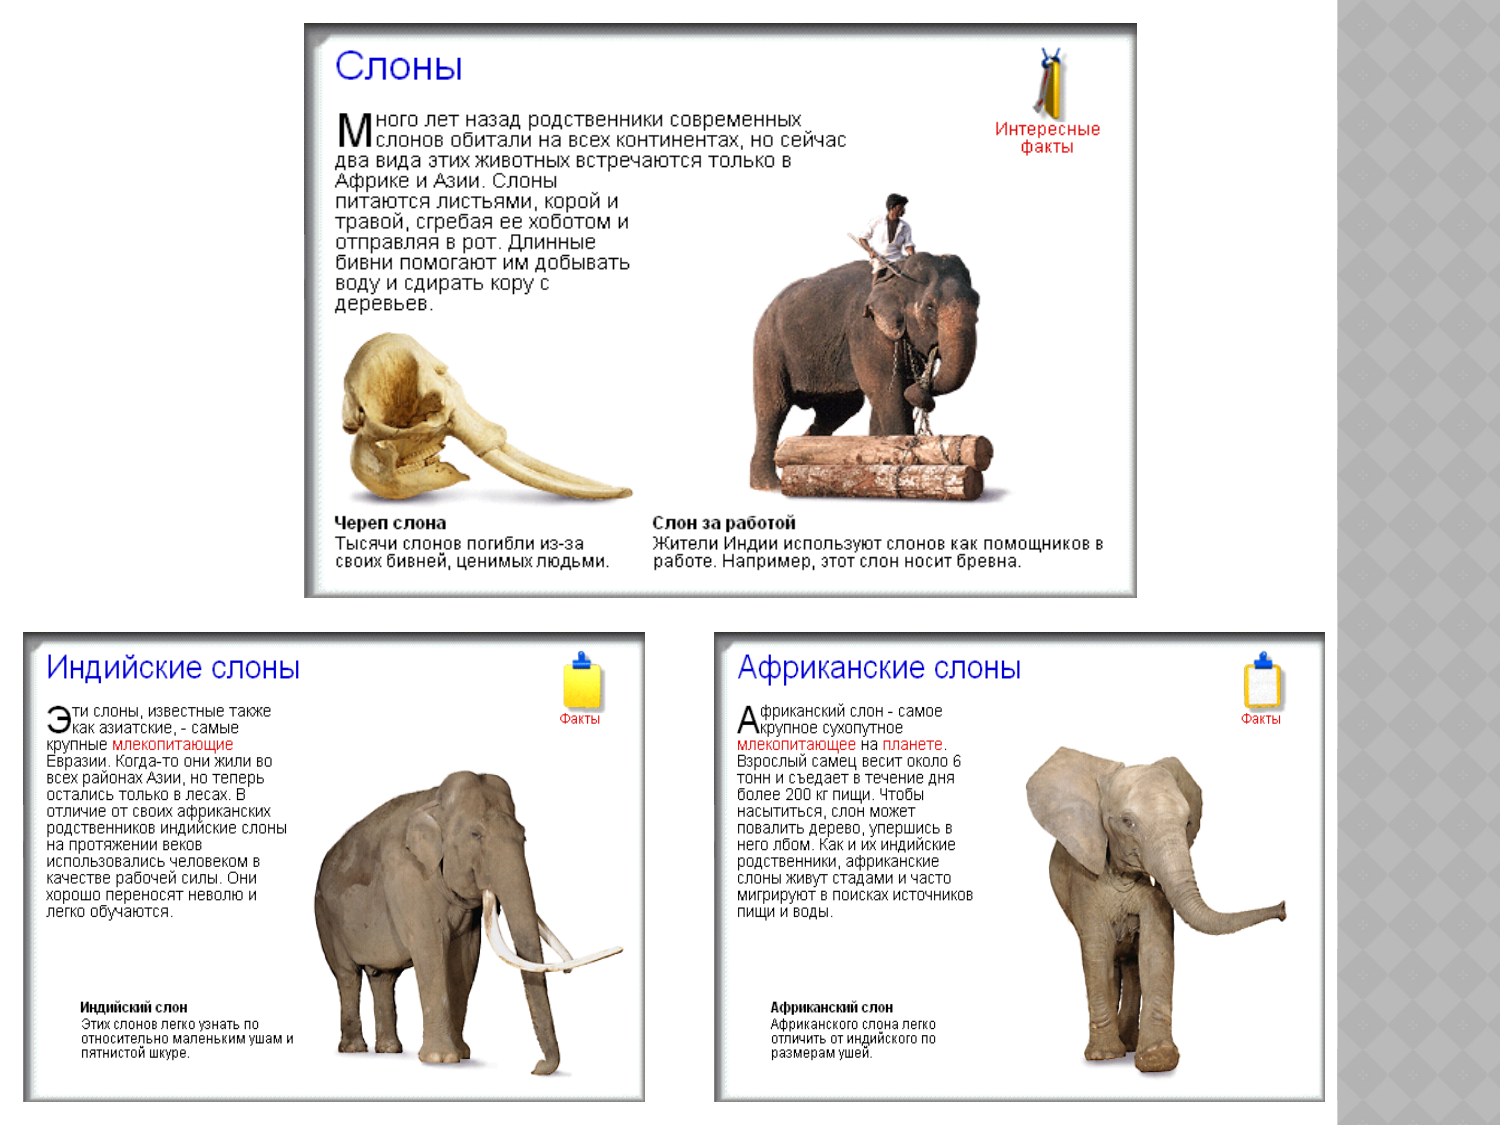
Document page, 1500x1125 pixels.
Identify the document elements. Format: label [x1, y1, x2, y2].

picture [304, 22, 1138, 599]
picture [714, 632, 1325, 1102]
picture [23, 632, 645, 1102]
